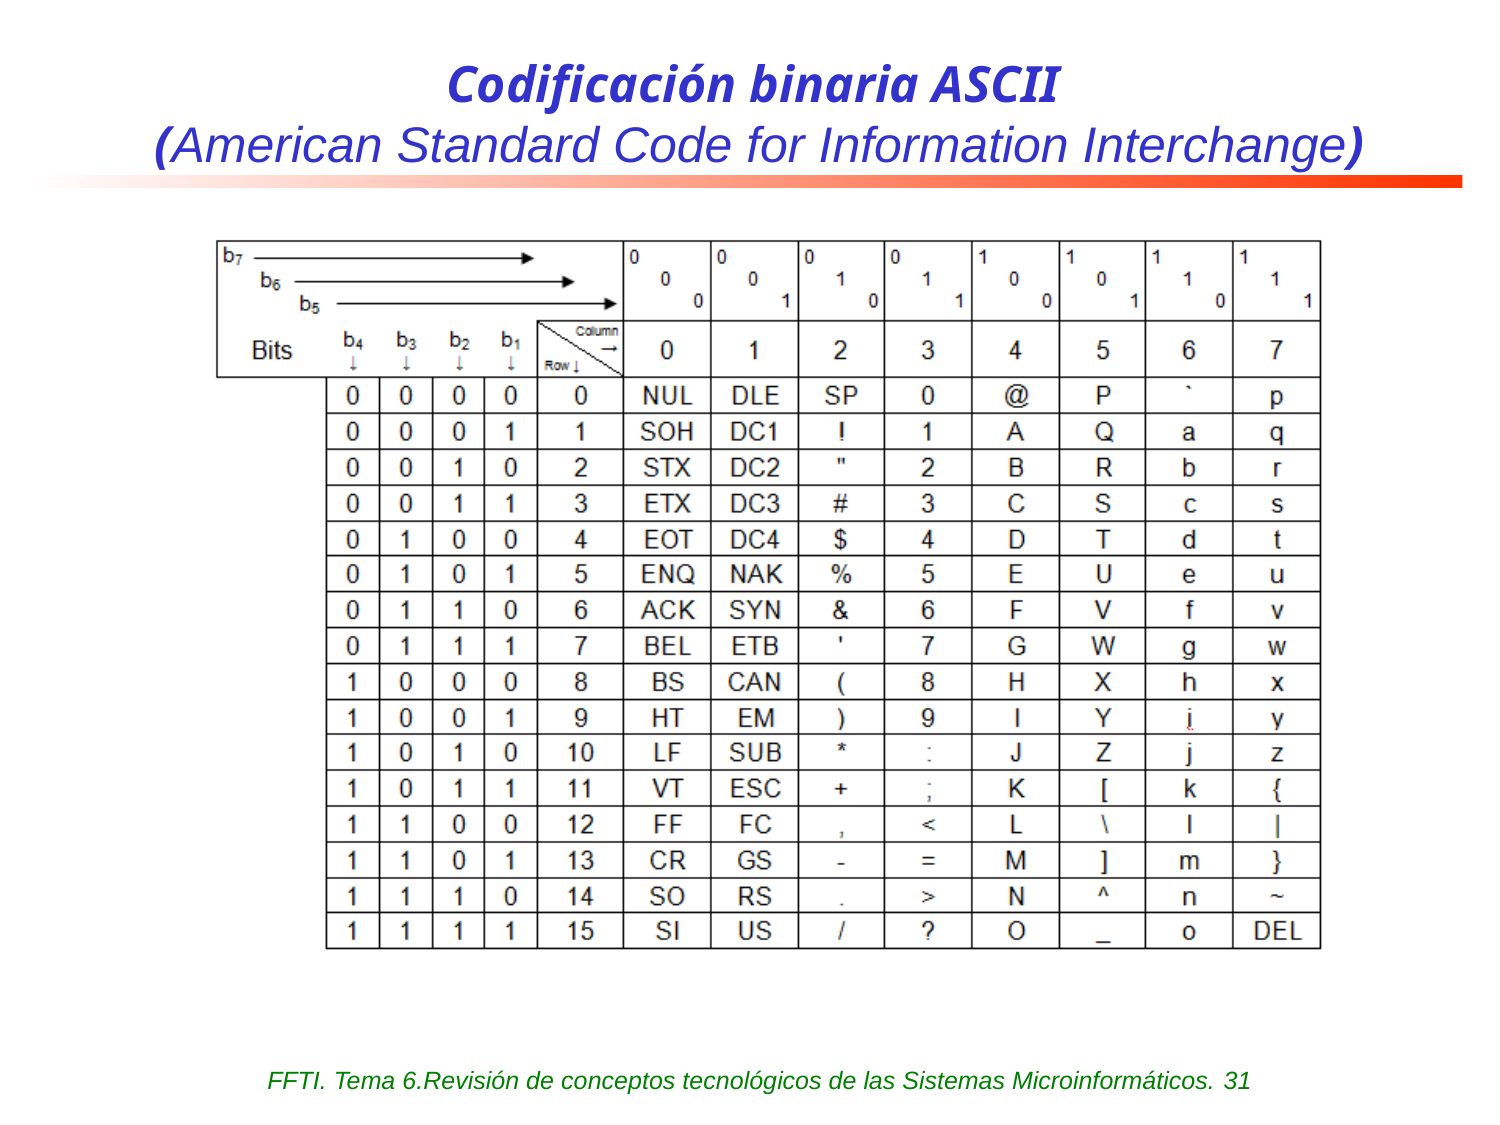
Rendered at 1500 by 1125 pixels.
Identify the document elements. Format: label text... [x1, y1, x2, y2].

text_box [759, 176, 763, 187]
table_cell 1 [843, 176, 847, 187]
title Codificación binaria ASCII (American Standard Code for Information Interchange) [68, 49, 1451, 176]
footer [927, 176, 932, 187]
footer FFTI. Tema 6.Revisión de conceptos tecnológicos de las Sistemas Microinformáticos. 31 [68, 1056, 1451, 1103]
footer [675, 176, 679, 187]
picture [203, 228, 1335, 962]
